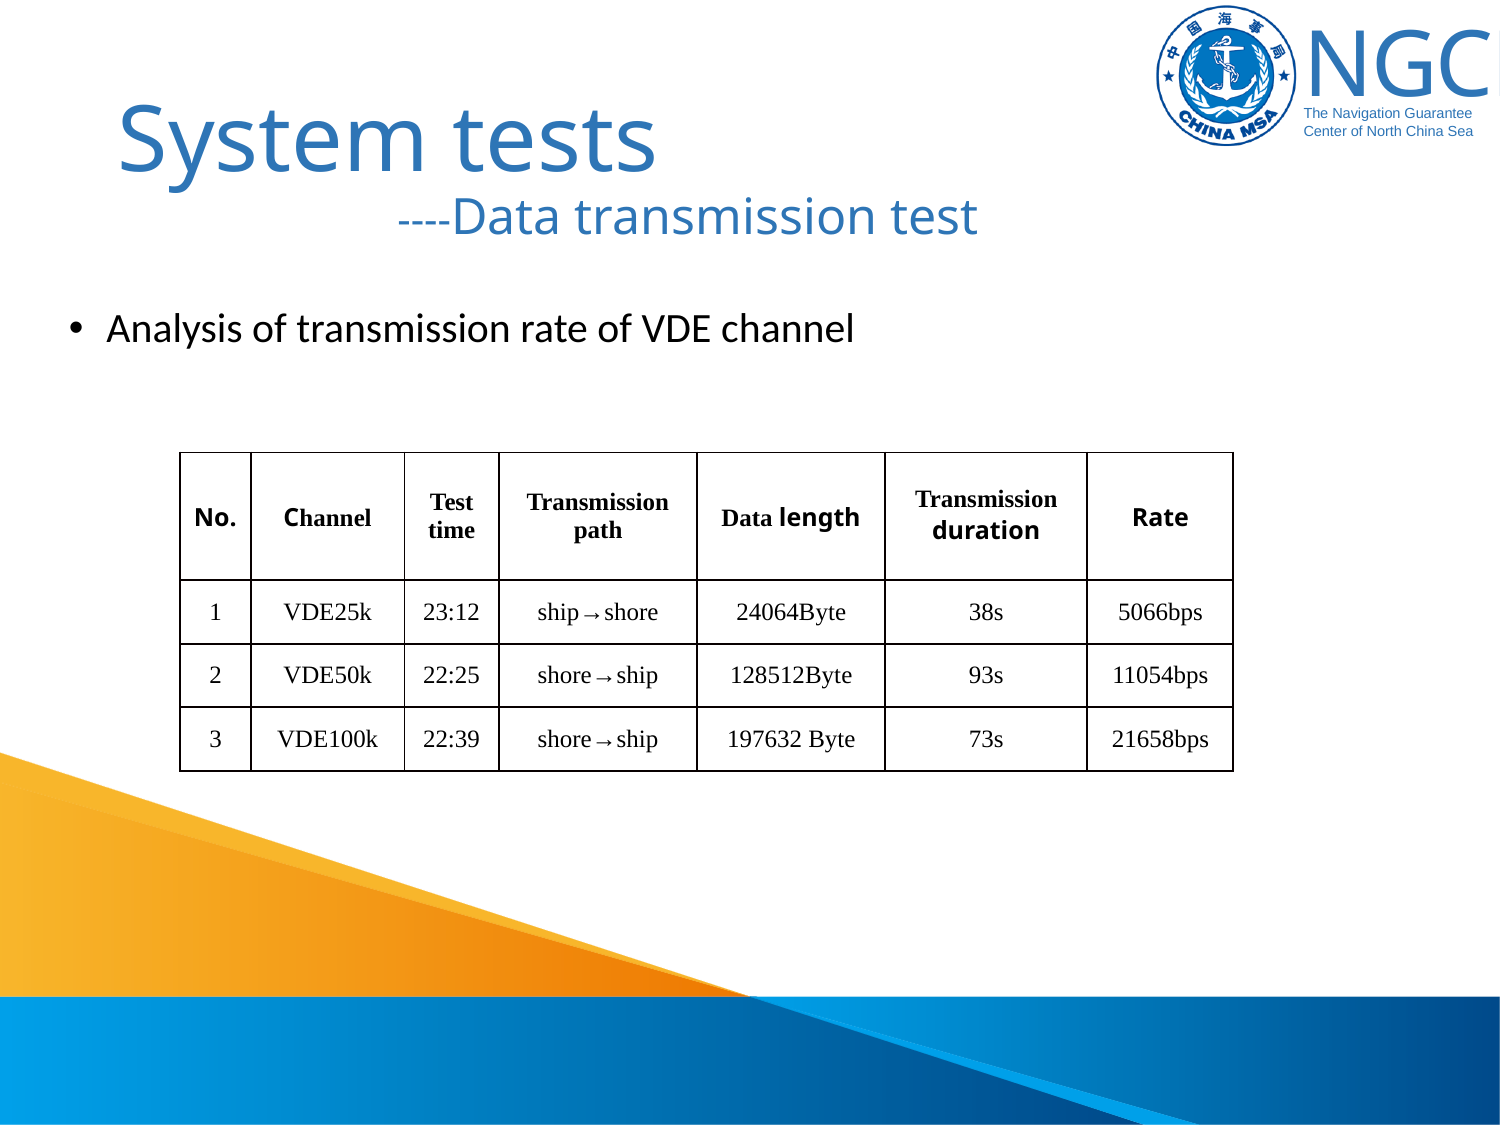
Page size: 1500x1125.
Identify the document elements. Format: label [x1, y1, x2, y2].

text_box [1111, 0, 1500, 157]
picture [0, 0, 1500, 1125]
